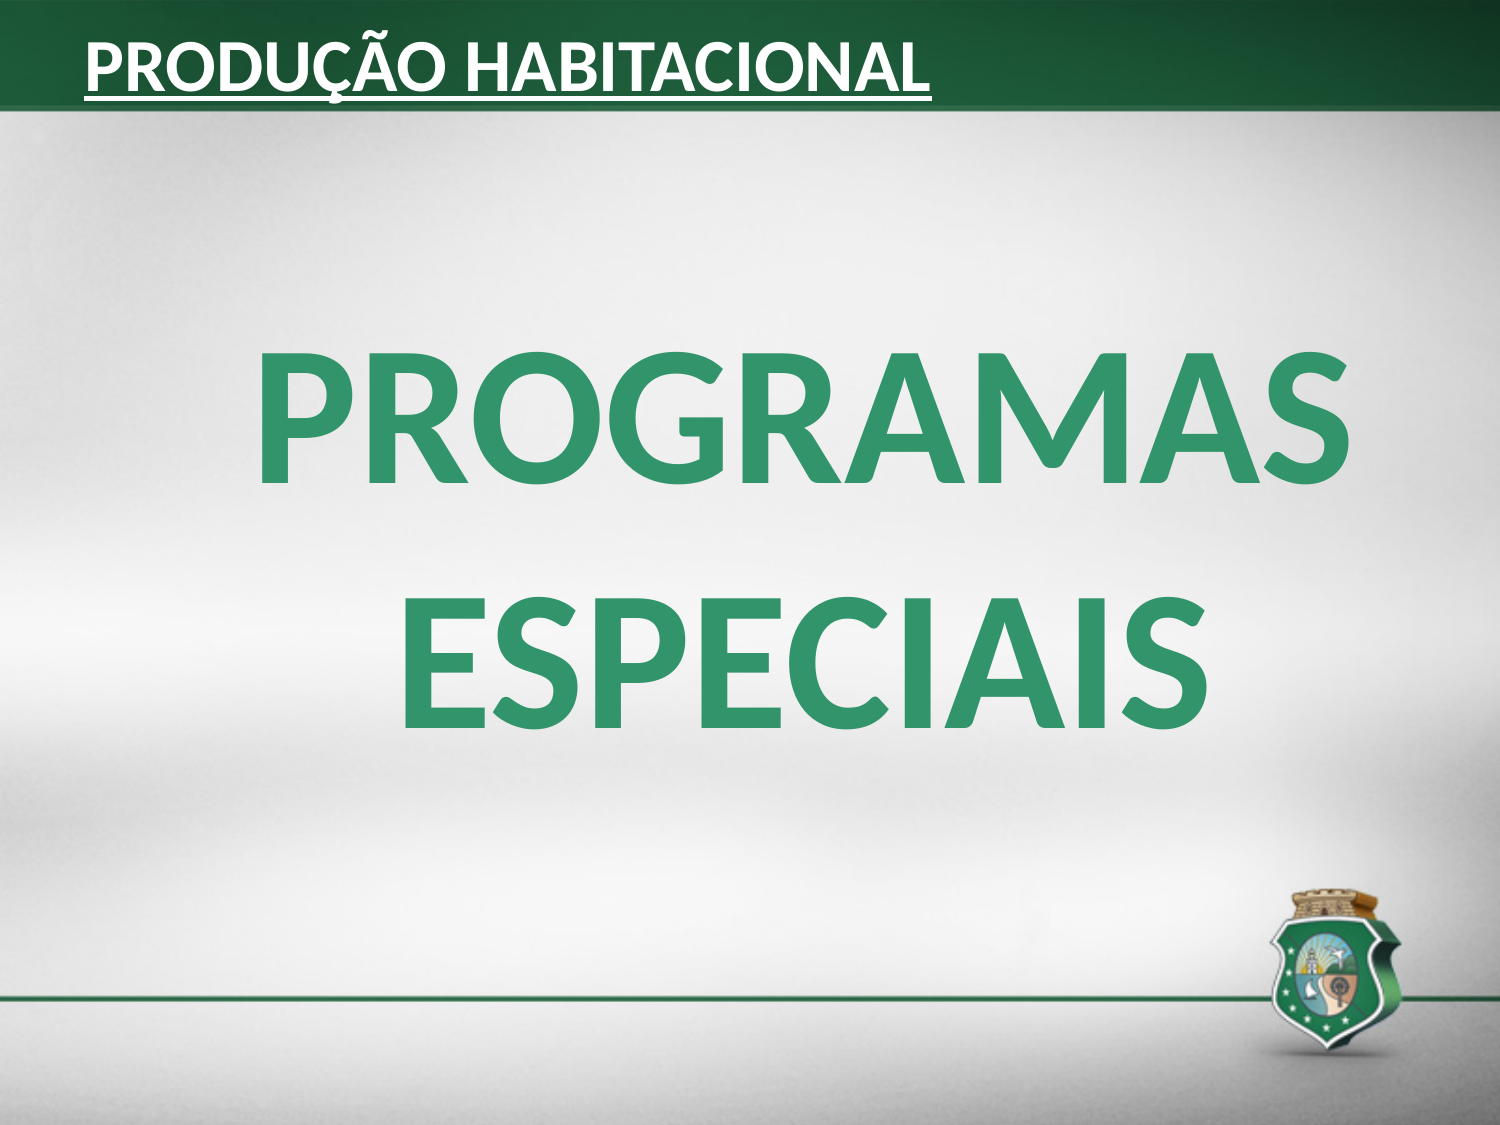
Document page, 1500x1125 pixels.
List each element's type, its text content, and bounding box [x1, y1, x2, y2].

text_box PRODUÇÃO HABITACIONAL [69, 7, 948, 114]
picture [0, 0, 1500, 1125]
title PROGRAMAS ESPECIAIS [194, 479, 1414, 776]
